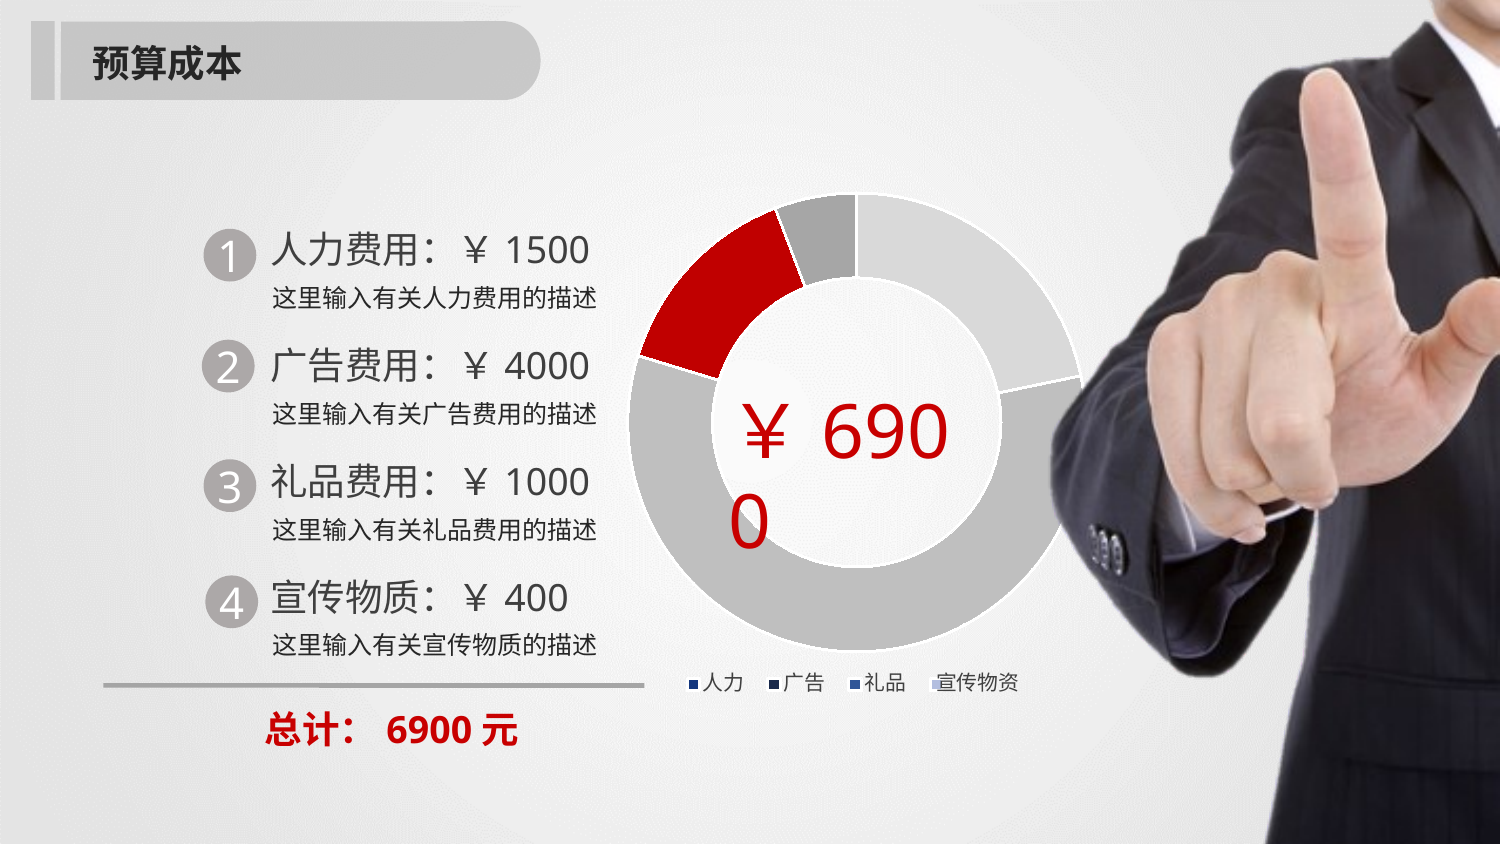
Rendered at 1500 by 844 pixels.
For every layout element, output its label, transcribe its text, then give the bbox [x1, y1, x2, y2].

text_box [203, 220, 668, 319]
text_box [458, 177, 1025, 712]
text_box 预算成本 [81, 34, 549, 91]
text_box [58, 19, 534, 103]
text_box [103, 567, 668, 686]
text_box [201, 336, 668, 435]
picture [0, 0, 1500, 844]
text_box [203, 452, 668, 551]
text_box 总计：6900元 [253, 700, 569, 757]
text_box [29, 19, 57, 102]
